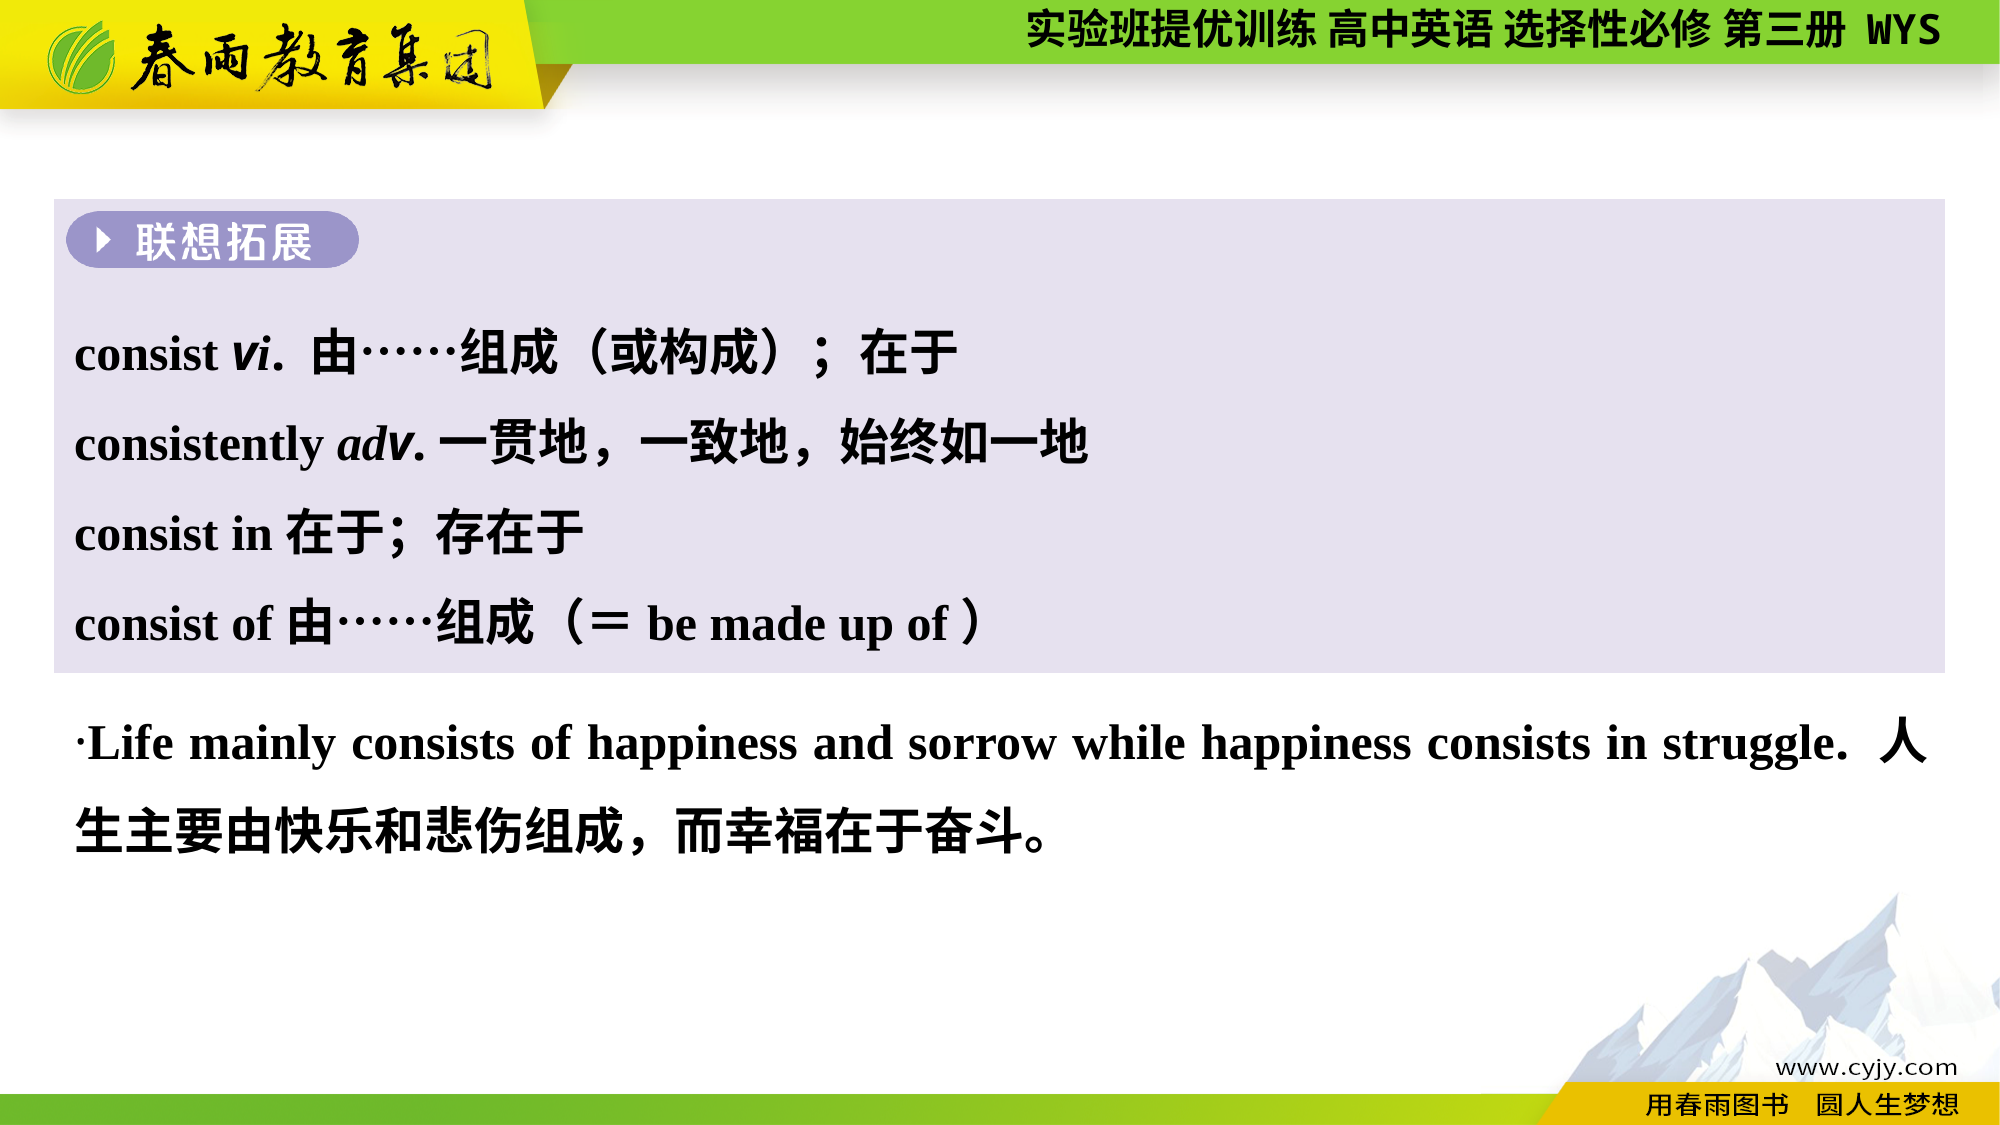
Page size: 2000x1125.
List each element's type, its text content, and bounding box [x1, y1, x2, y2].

text_box ·Life mainly consists of happiness and sorrow while happiness consists in struggle. 人生主要由快乐和悲伤组成，而幸福在于奋斗。 [59, 684, 1944, 868]
picture [0, 0, 2000, 1125]
